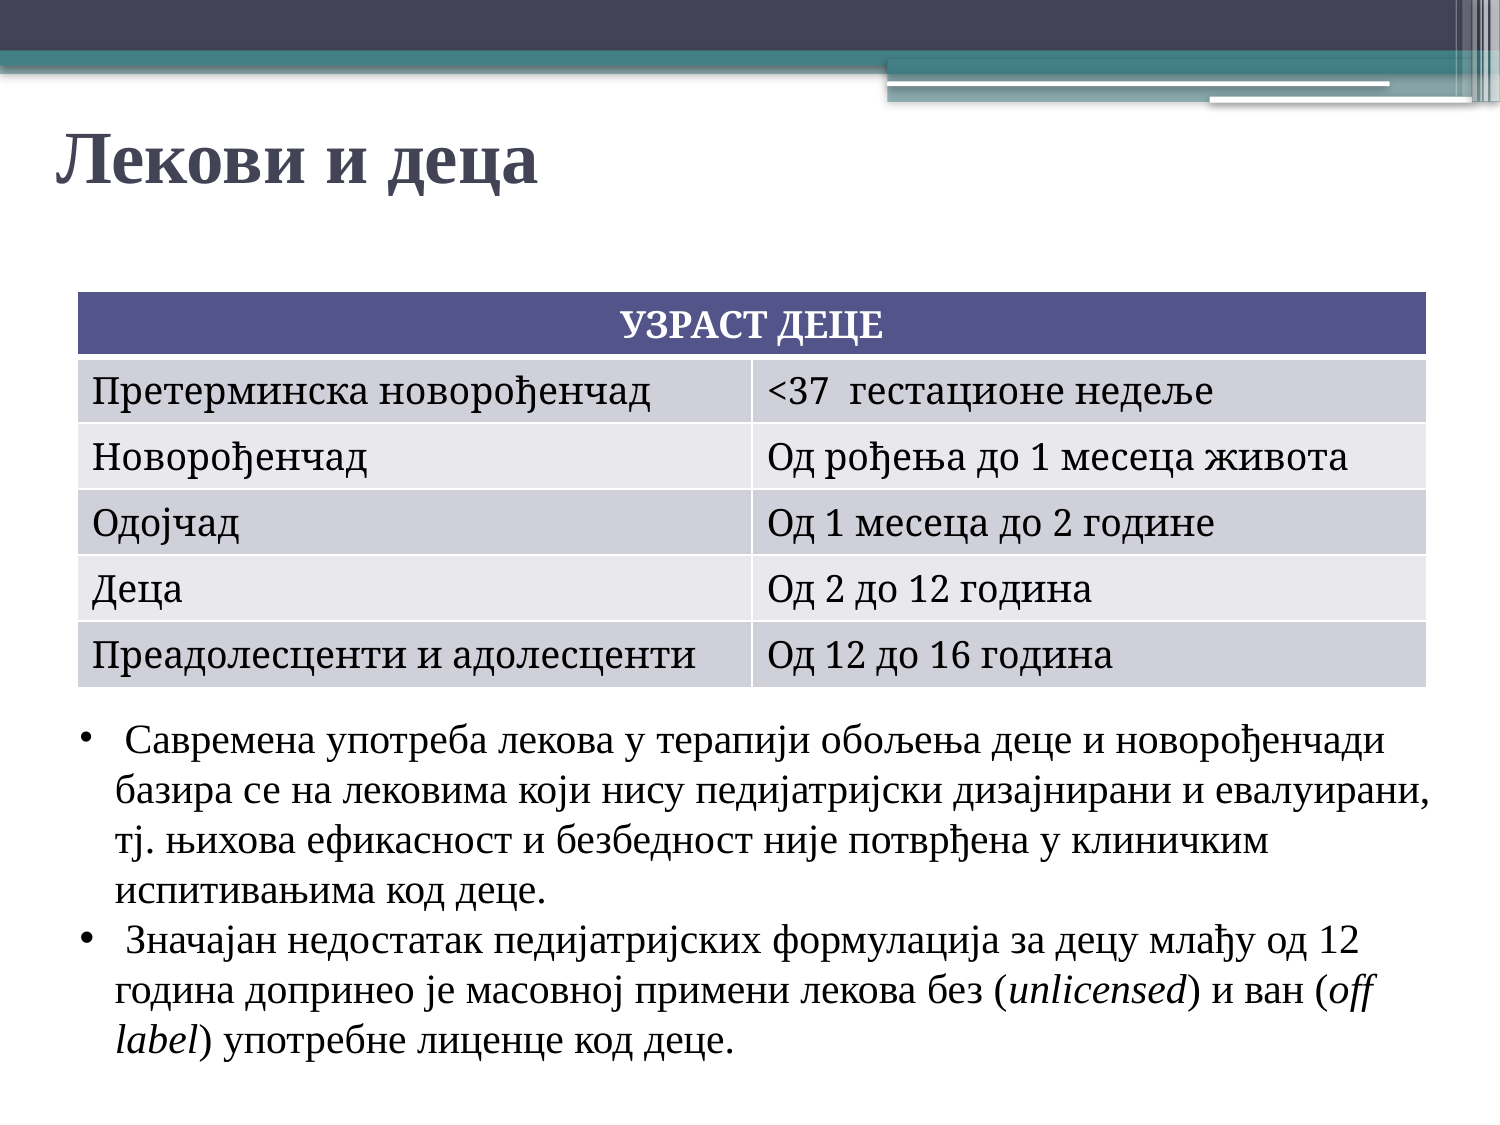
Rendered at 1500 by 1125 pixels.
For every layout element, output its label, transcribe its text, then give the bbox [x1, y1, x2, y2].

text_box Савремена употреба лекова у терапији обољења деце и новорођенчади базира се на лековима који нису педијатријски дизајнирани и евалуирани, тј. њихова ефикасност и безбедност није потврђена у клиничким испитивањима код деце. Значајан недостатак педијатријских формулација за децу млађу од 12 година допринео је масовној примени лекова без (unlicensed) и ван (off label) употребне лиценце код деце. [64, 704, 1471, 1070]
table_cell Претерминска новорођенчад [78, 360, 751, 422]
table_cell Од 2 до 12 година [753, 556, 1426, 620]
table_cell Од рођења до 1 месеца живота [753, 424, 1426, 488]
table_cell Од 1 месеца до 2 године [753, 490, 1426, 554]
table_cell Новорођенчад [78, 424, 751, 488]
table_cell Деца [78, 556, 751, 620]
table_cell Одојчад [78, 490, 751, 554]
title Лекови и деца [40, 66, 1392, 242]
table_cell Преадолесценти и адолесценти [78, 622, 751, 687]
table_cell Од 12 до 16 година [753, 622, 1426, 687]
table_header УЗРАСТ ДЕЦЕ [78, 292, 1426, 354]
table_cell <37 гестационе недеље [753, 360, 1426, 422]
